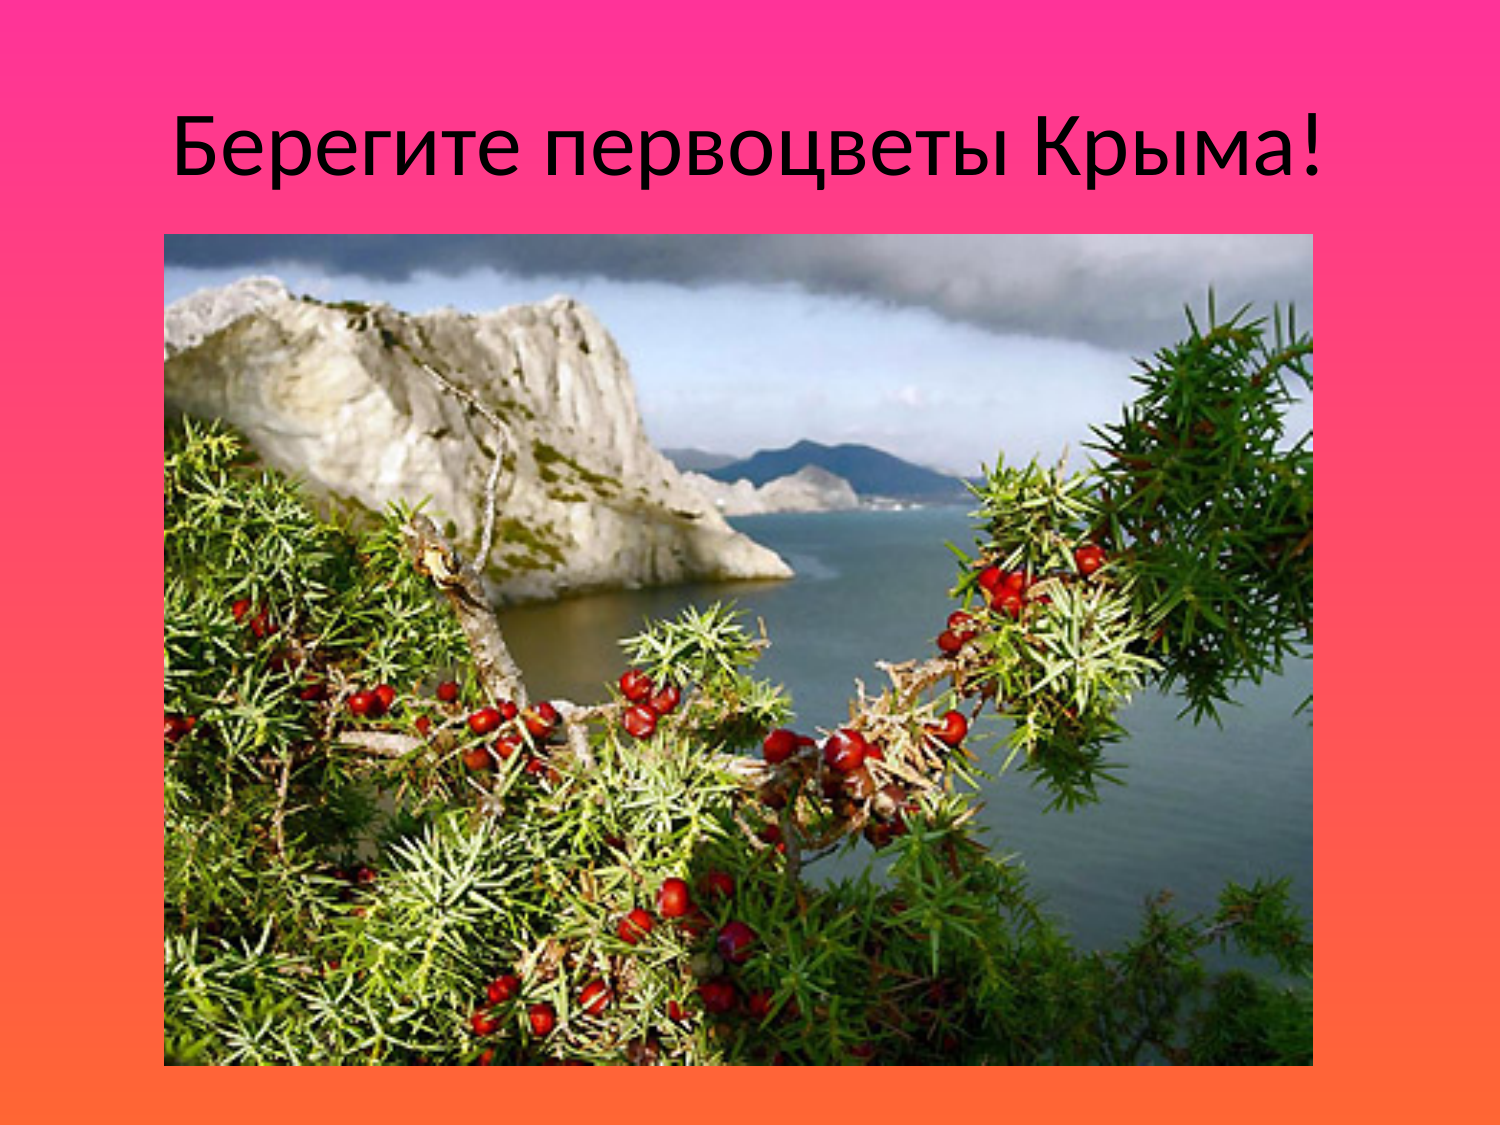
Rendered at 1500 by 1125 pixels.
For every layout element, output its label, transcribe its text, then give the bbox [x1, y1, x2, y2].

title Берегите первоцветы Крыма! [75, 45, 1425, 233]
picture [163, 234, 1313, 1066]
